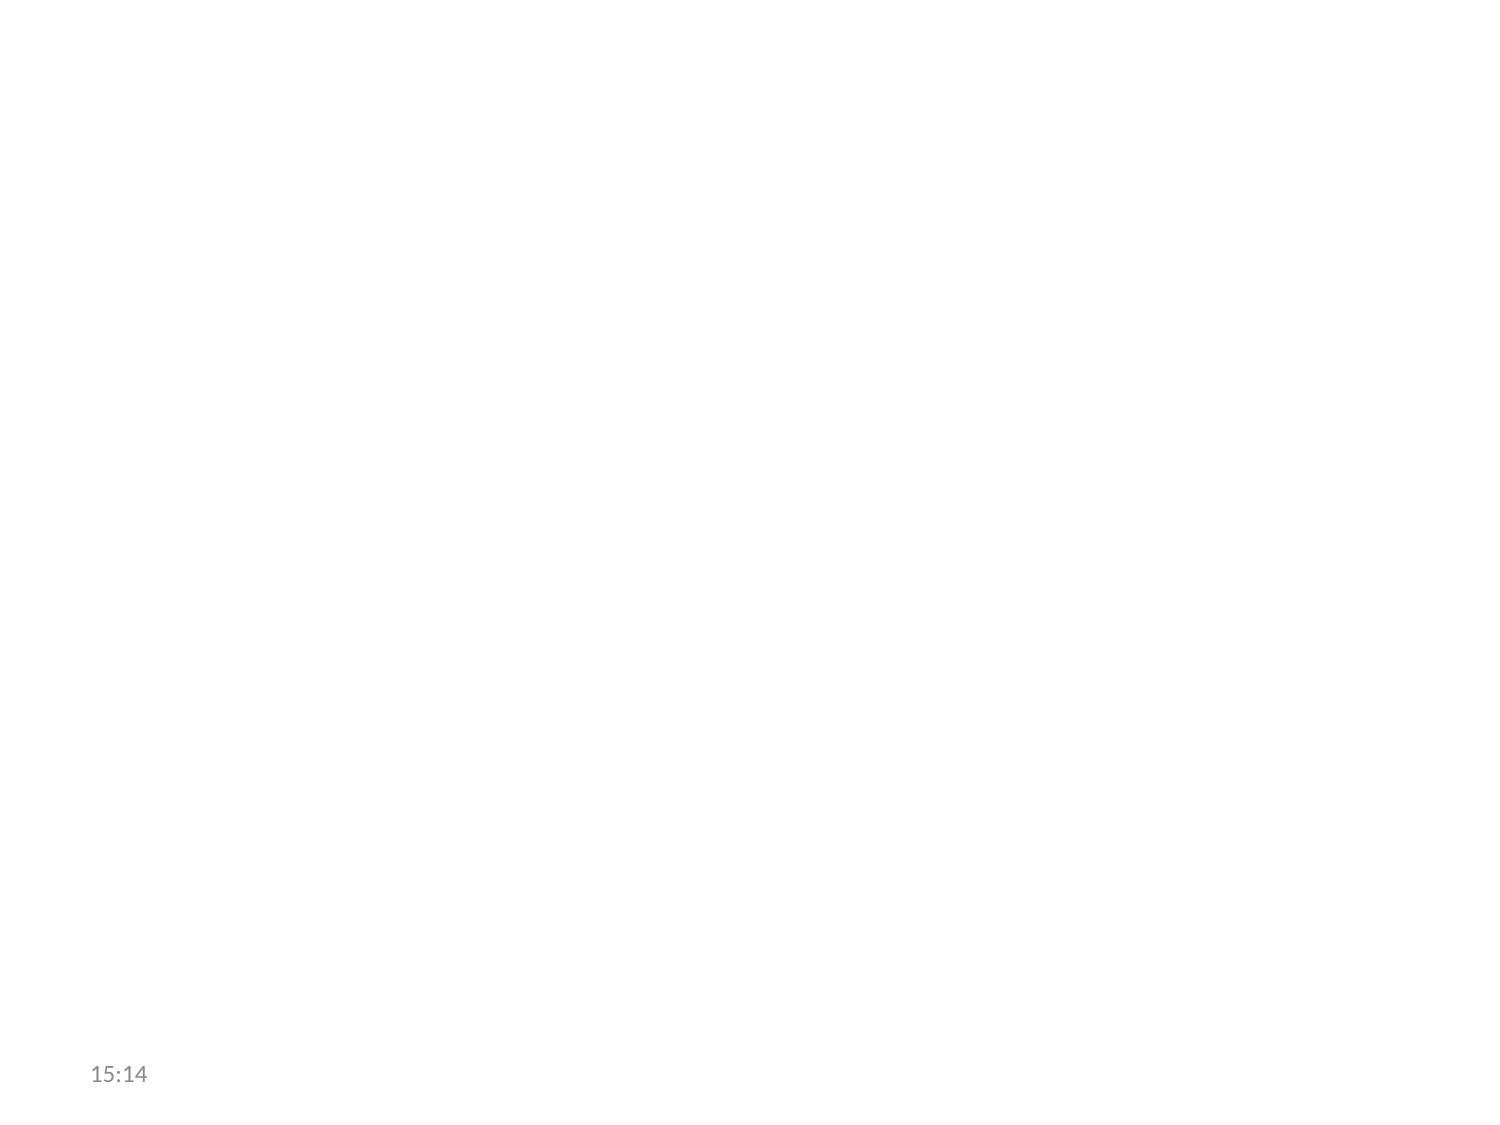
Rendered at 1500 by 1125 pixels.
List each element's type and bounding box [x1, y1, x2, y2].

slide_number [75, 1042, 425, 1103]
